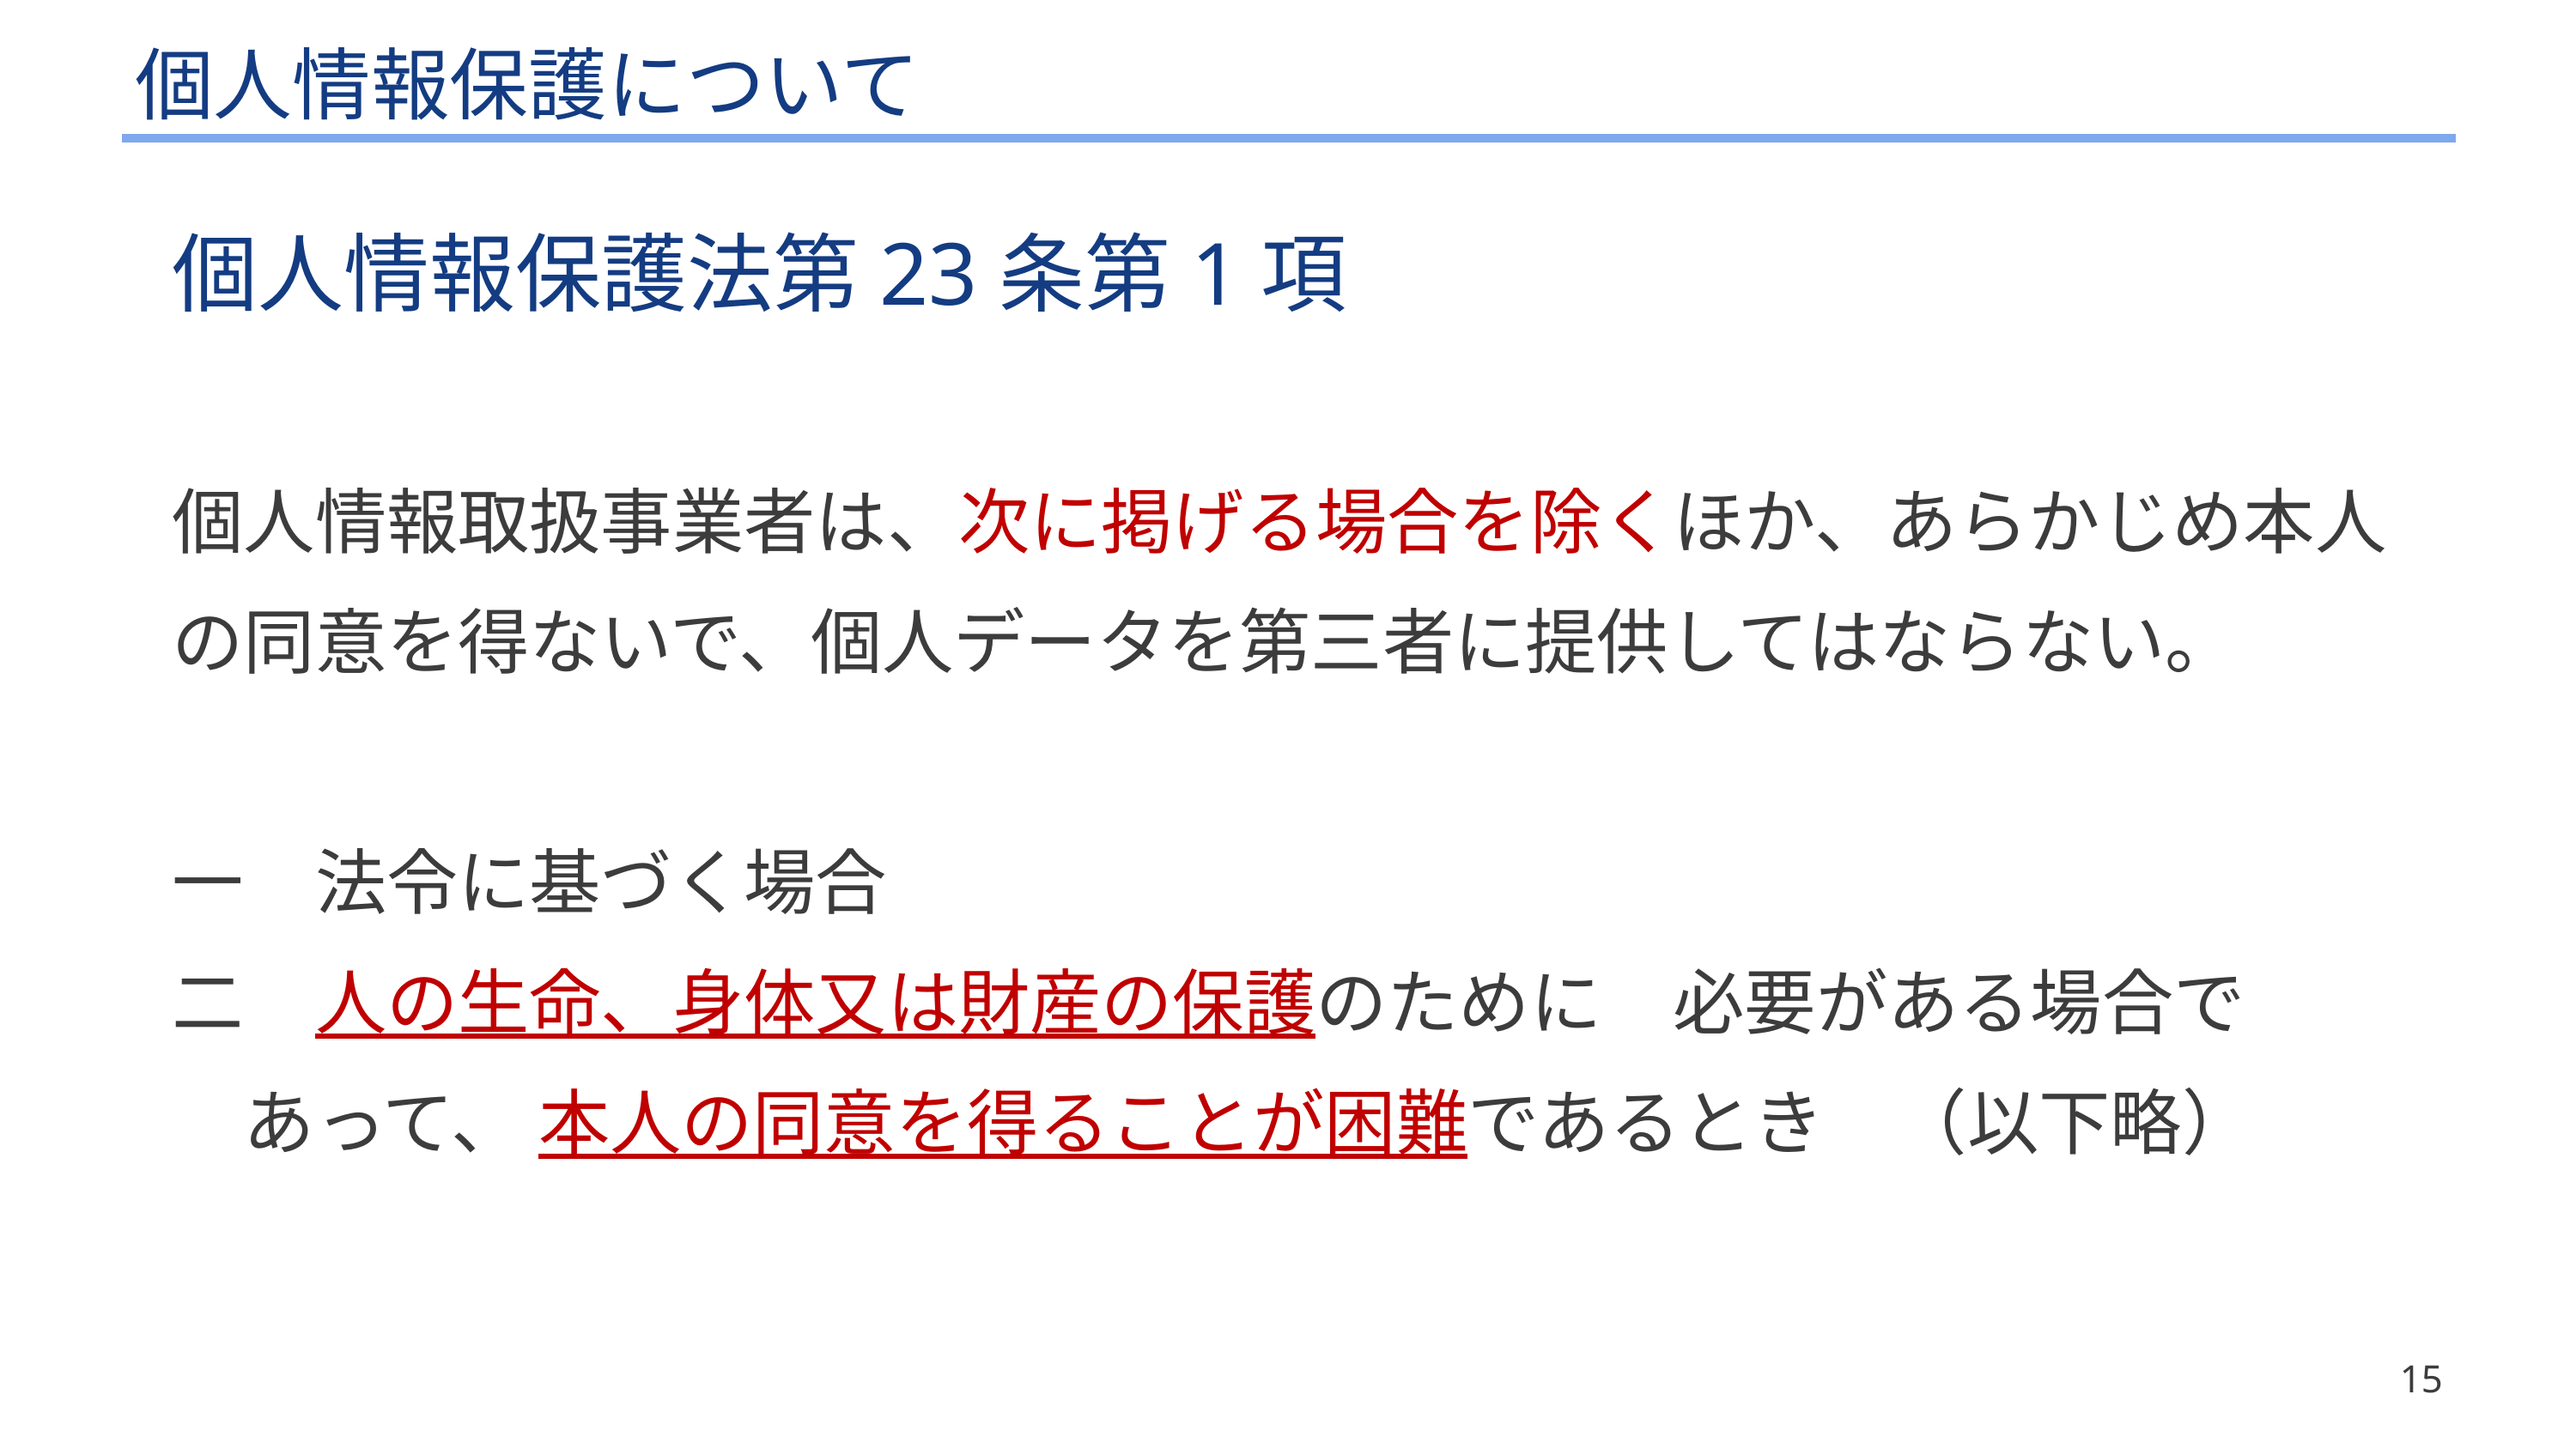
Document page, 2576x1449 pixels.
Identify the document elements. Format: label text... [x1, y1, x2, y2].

list 個人情報保護法第23条第1項 個人情報取扱事業者は、次に掲げる場合を除くほか、あらかじめ本人の同意を得ないで、個人データを第三者に提供してはならない。 一 法令に基づく場合 二 人の生命、身体又は財産の保護のために 必要がある場合で あって、 本人の同意を得ることが困難であるとき （以下略） [122, 171, 2460, 1318]
slide_number 15 [2337, 1342, 2456, 1420]
title 個人情報保護について [122, 39, 2454, 139]
